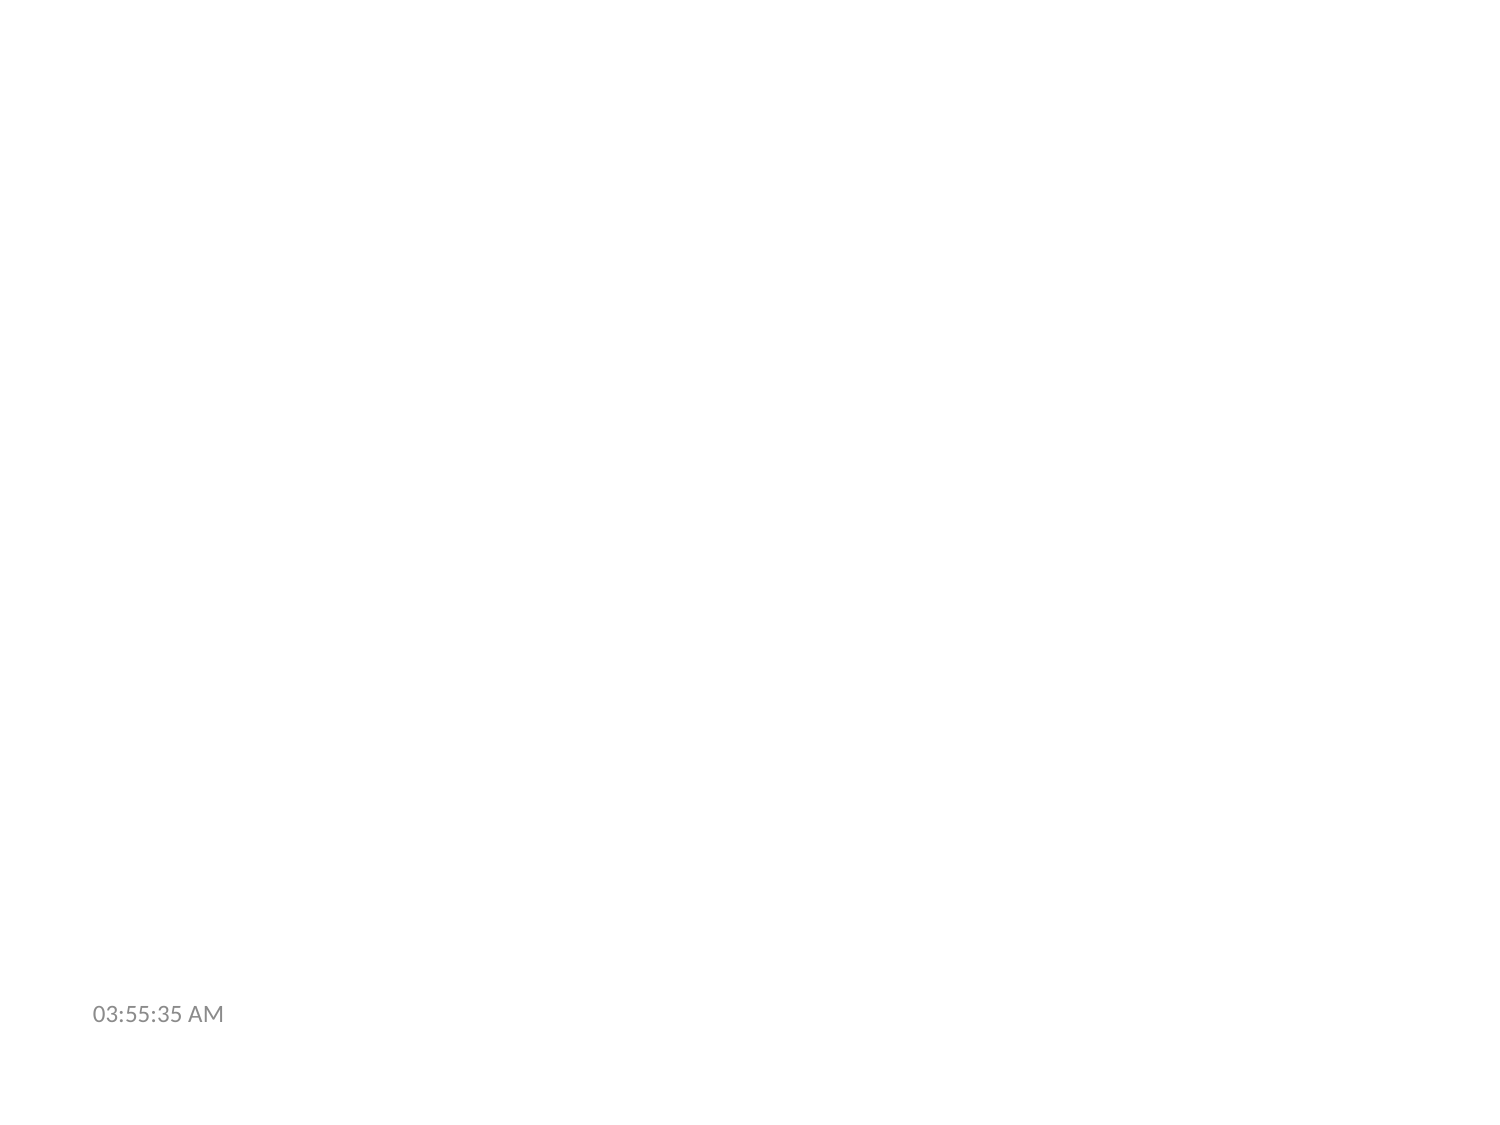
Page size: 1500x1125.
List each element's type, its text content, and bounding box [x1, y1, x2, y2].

text_box 3:35:09 PM [77, 982, 428, 1043]
